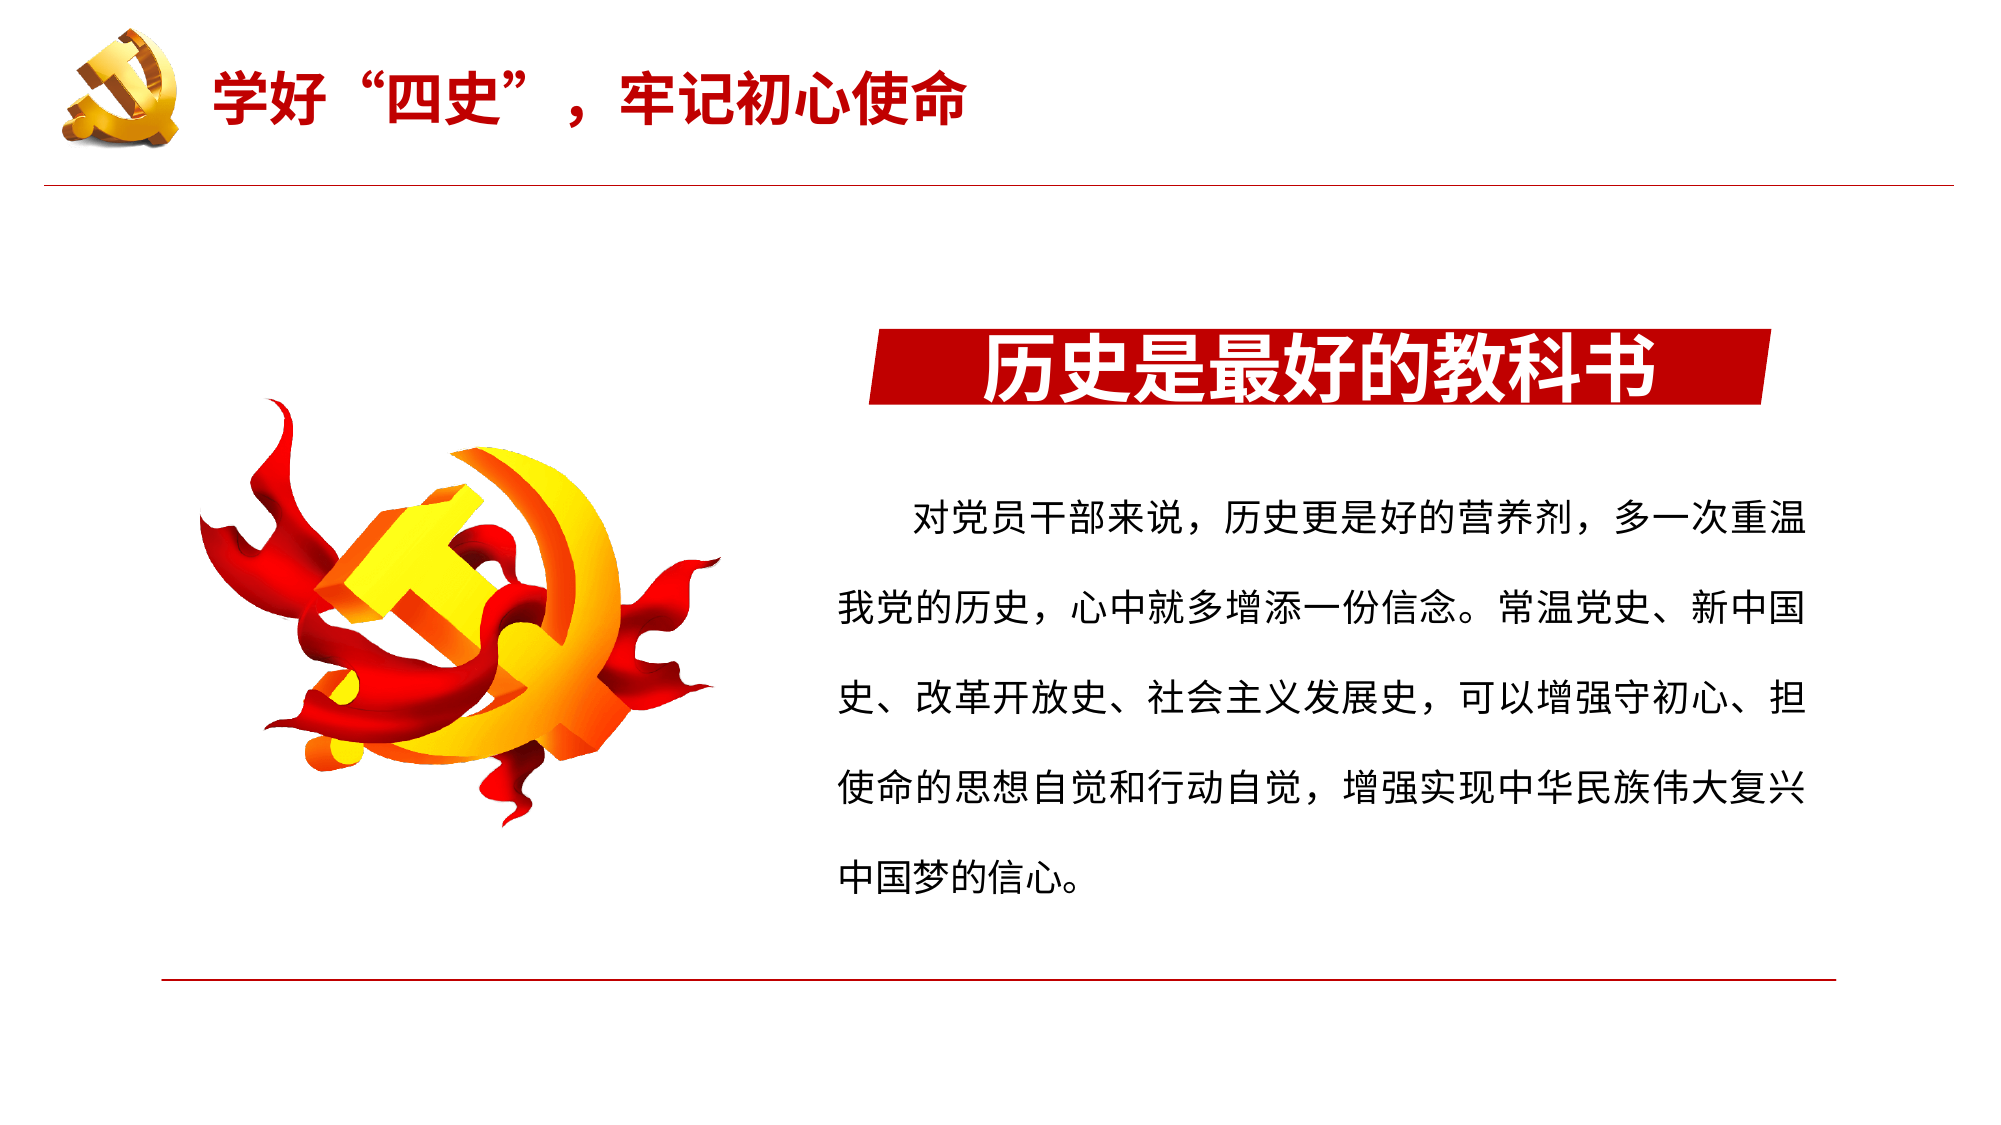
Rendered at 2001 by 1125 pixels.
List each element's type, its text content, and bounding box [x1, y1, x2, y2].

picture [183, 335, 739, 892]
text_box 历史是最好的教科书 [867, 327, 1773, 406]
picture [59, 28, 179, 151]
text_box 对党员干部来说，历史更是好的营养剂，多一次重温我党的历史，心中就多增添一份信念。常温党史、新中国史、改革开放史、社会主义发展史，可以增强守初心、担使命的思想自觉和行动自觉，增强实现中华民族伟大复兴中国梦的信心。 [837, 449, 1807, 900]
